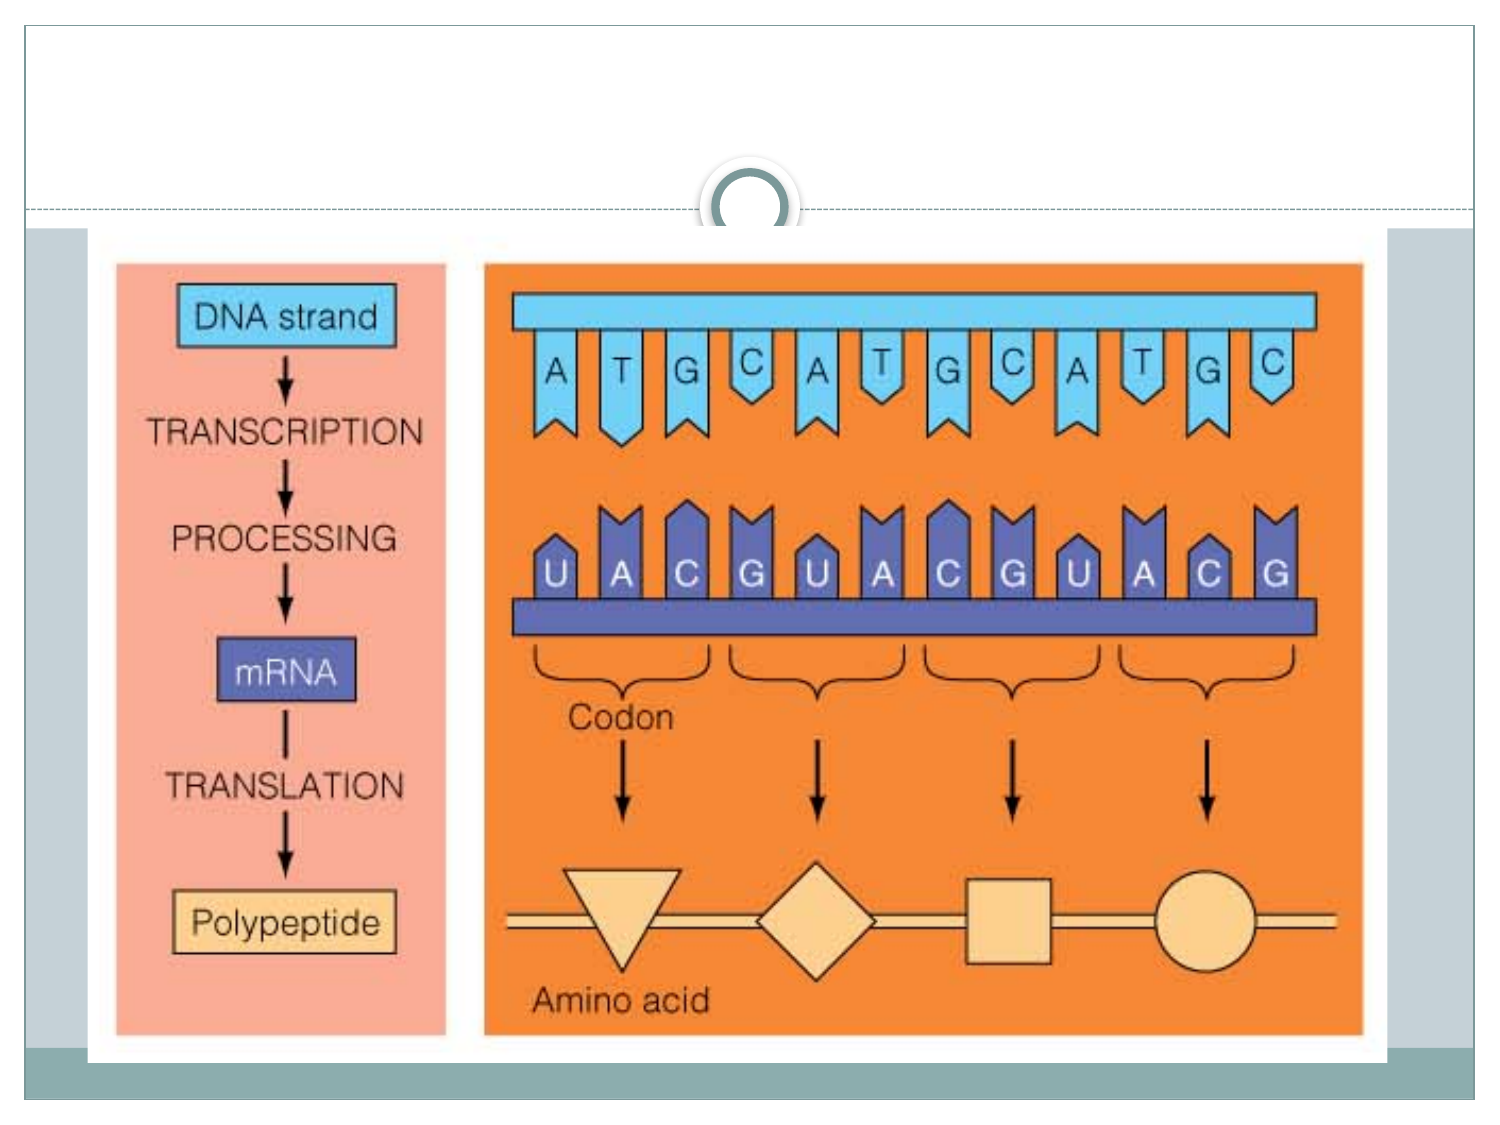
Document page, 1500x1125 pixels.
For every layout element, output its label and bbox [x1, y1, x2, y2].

list [87, 225, 1388, 1063]
